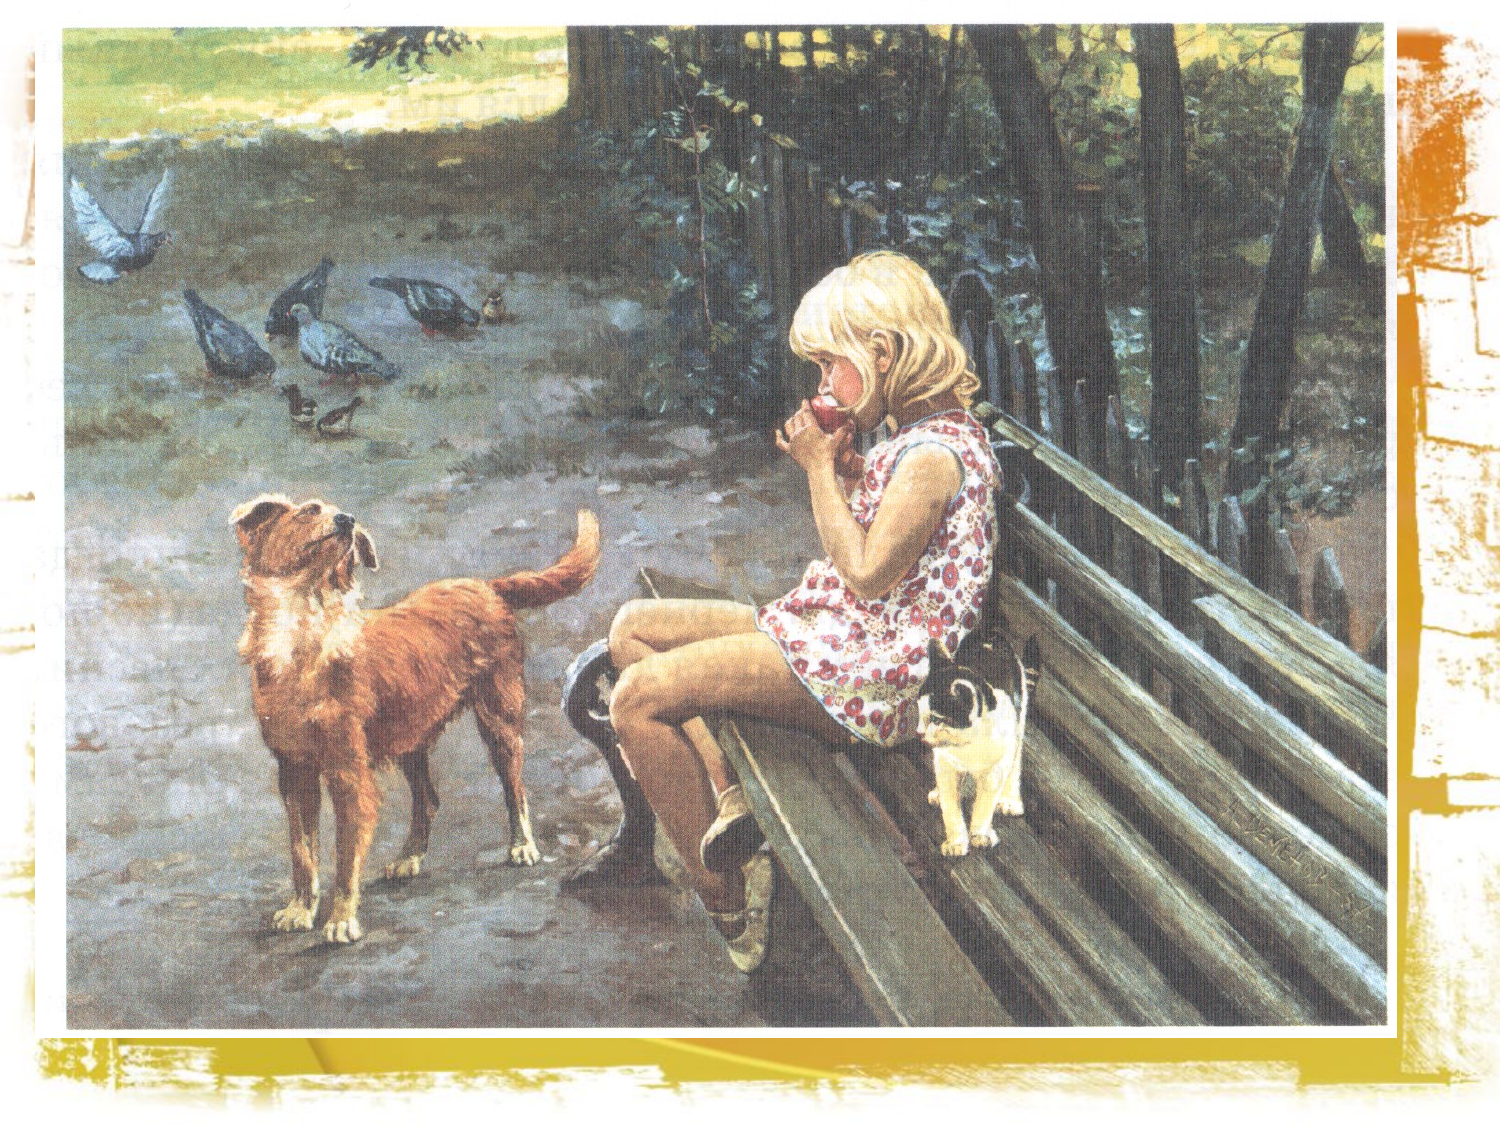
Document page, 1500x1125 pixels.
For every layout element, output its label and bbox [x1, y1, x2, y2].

picture [0, 0, 1500, 1125]
list [34, 0, 1397, 1038]
